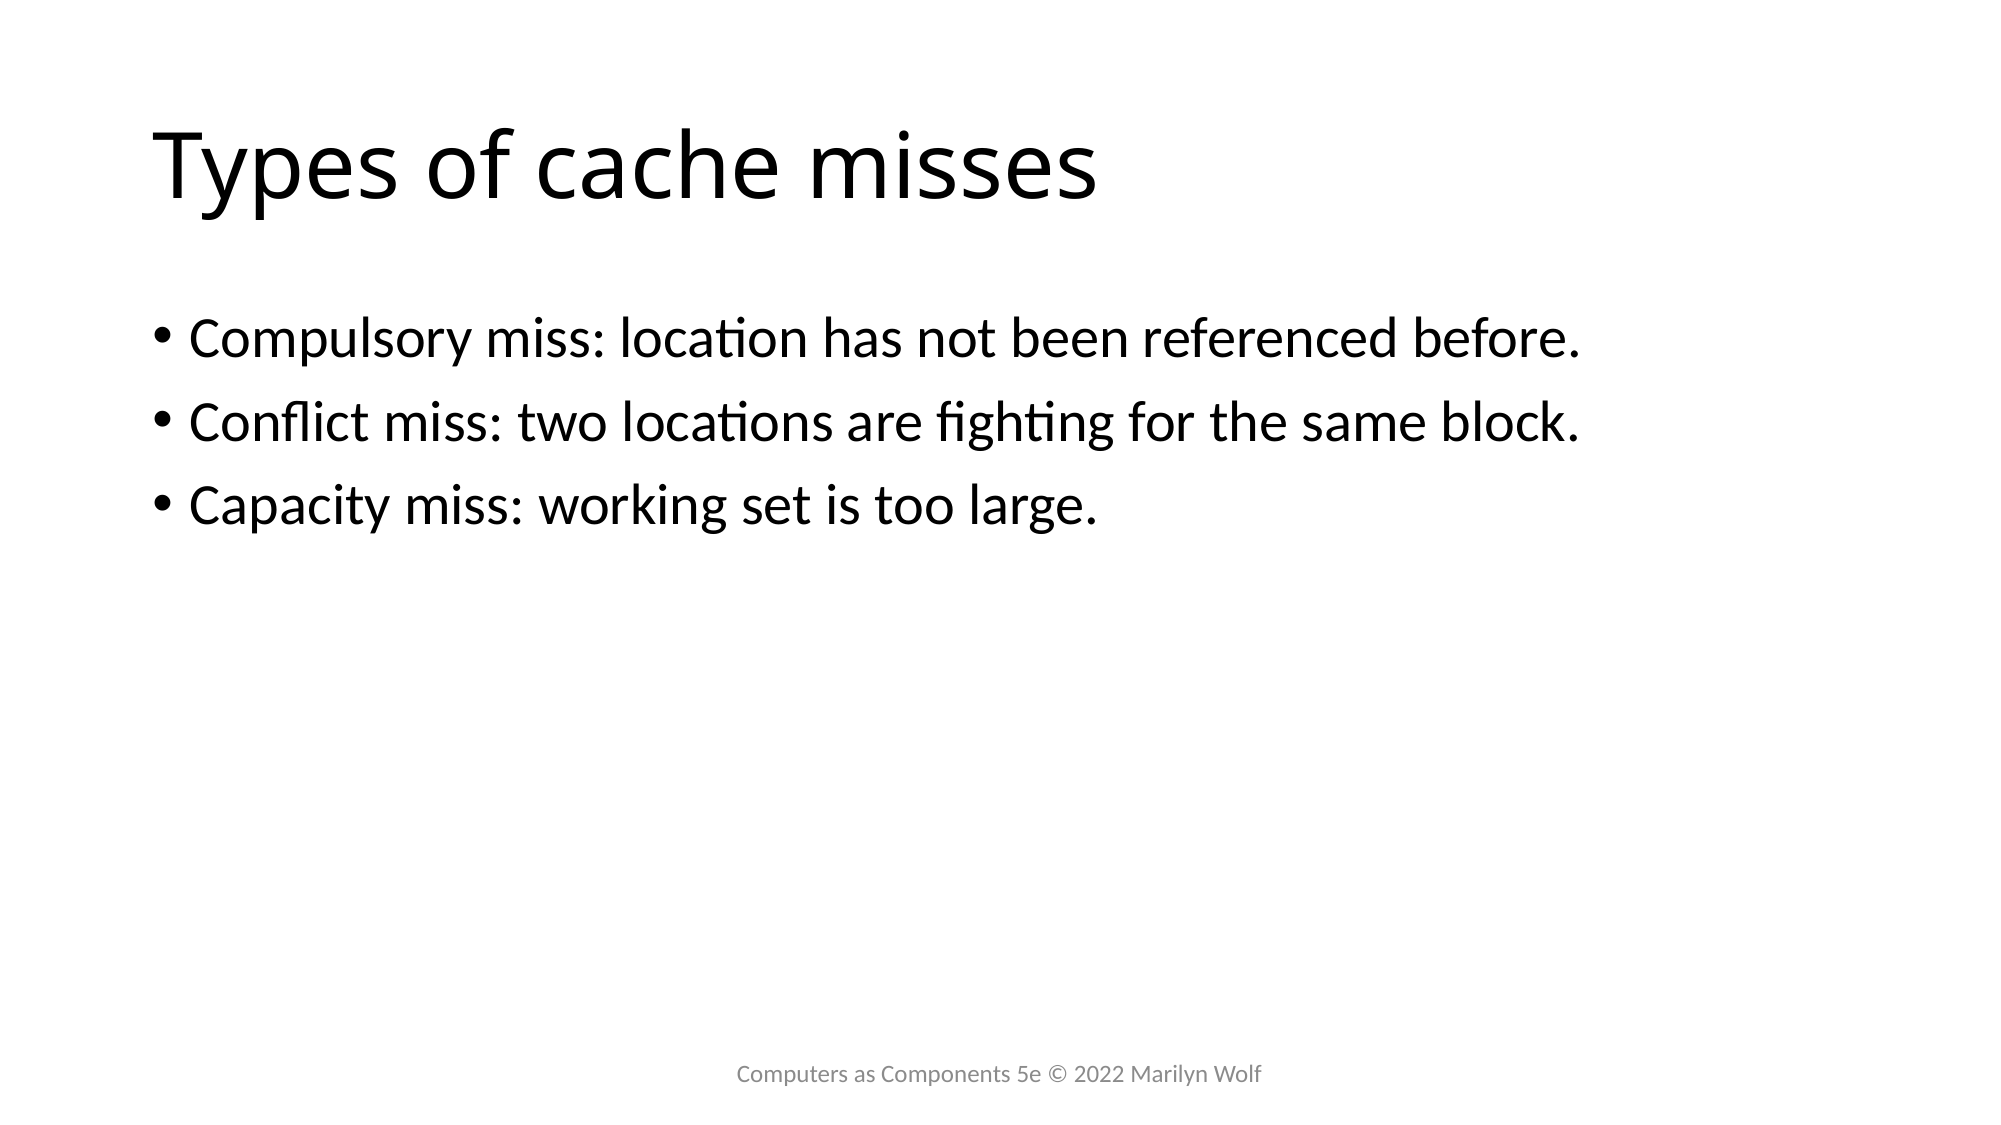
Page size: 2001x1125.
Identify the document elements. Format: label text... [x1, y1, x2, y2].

footer Computers as Components 5e © 2022 Marilyn Wolf [662, 1042, 1338, 1103]
title Types of cache misses [137, 59, 1863, 278]
list Compulsory miss: location has not been referenced before. Conflict miss: two locations are fighting for the same block. Capacity miss: working set is too large. [137, 299, 1863, 1014]
